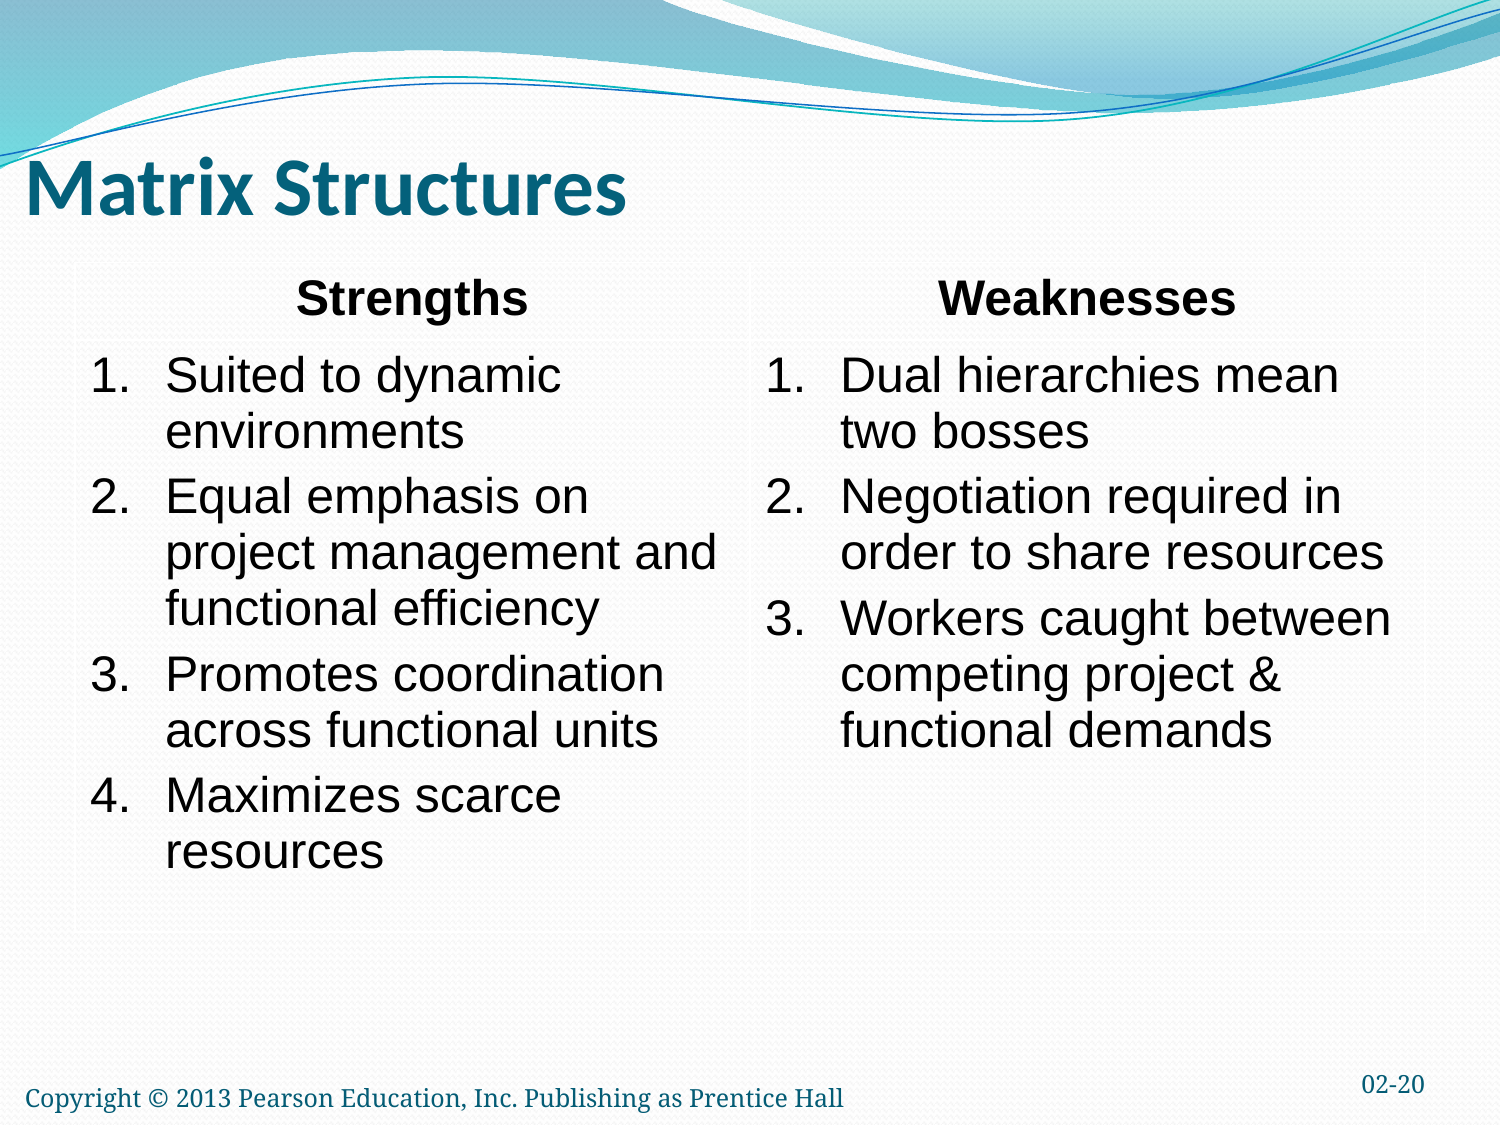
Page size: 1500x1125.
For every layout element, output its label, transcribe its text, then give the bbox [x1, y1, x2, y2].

table_cell Dual hierarchies mean two bosses Negotiation required in order to share resources Workers caught between competing project & functional demands [751, 341, 1424, 931]
title Matrix Structures [24, 44, 1463, 233]
table_cell Suited to dynamic environments Equal emphasis on project management and functional efficiency Promotes coordination across functional units Maximizes scarce resources [76, 341, 749, 931]
table_header Strengths [76, 263, 749, 339]
slide_number 02-20 [1299, 1042, 1425, 1103]
table_header Weaknesses [751, 263, 1424, 339]
